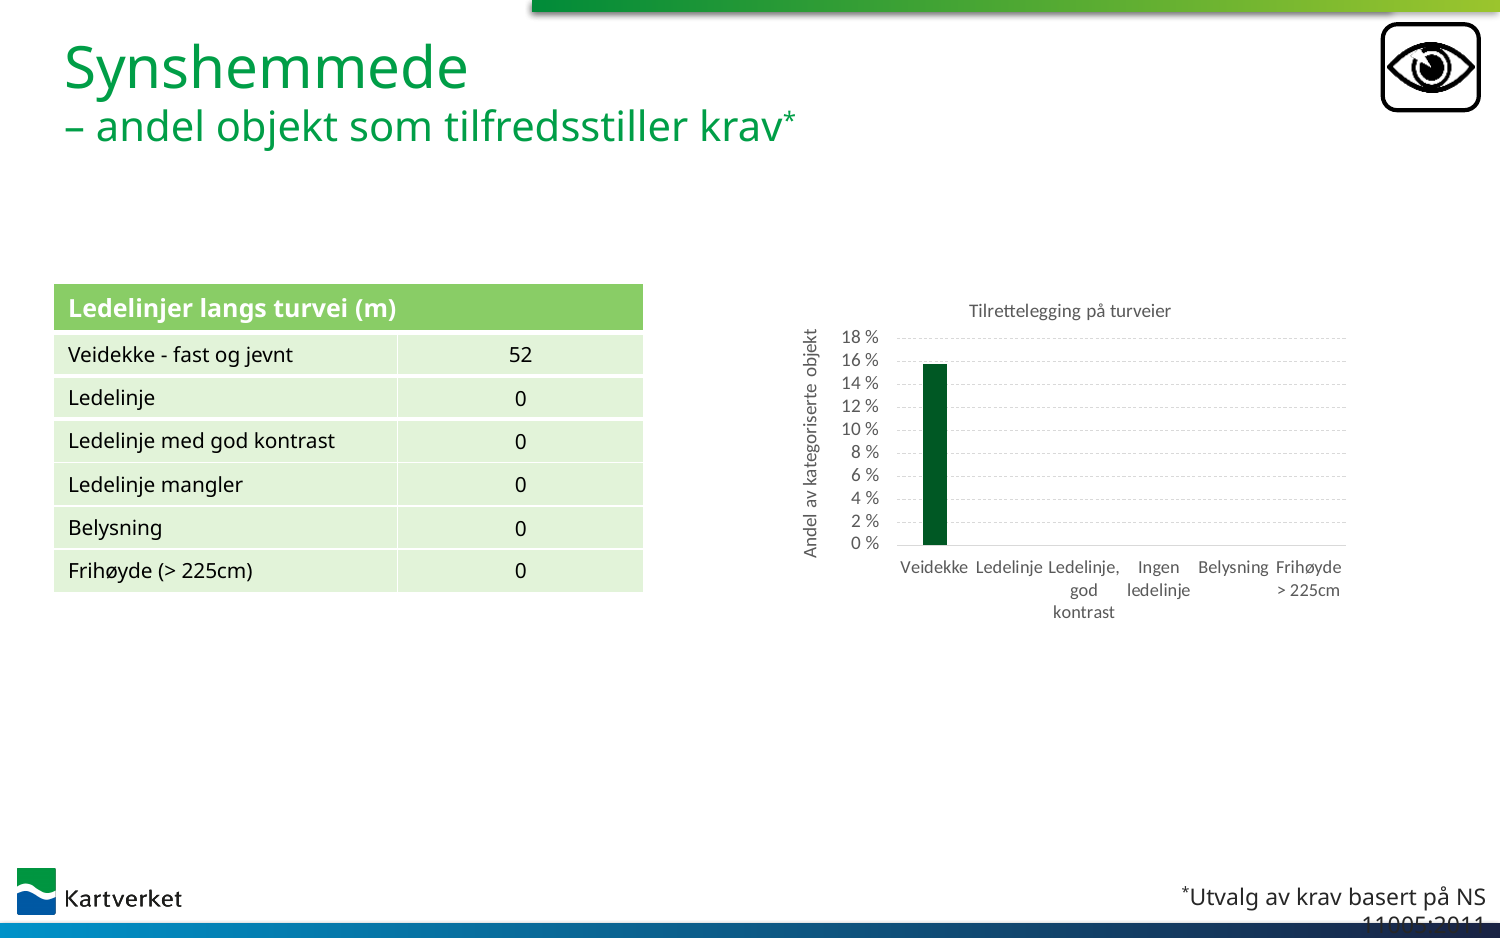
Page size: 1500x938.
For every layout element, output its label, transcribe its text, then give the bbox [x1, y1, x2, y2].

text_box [1382, 24, 1480, 111]
text_box Synshemmede – andel objekt som tilfredsstiller krav* [49, 24, 1431, 158]
table_cell Belysning [54, 507, 397, 548]
table_cell 52 [398, 335, 643, 374]
table_cell Veidekke - fast og jevnt [54, 335, 397, 374]
text_box *Utvalg av krav basert på NS 11005:2011 [1068, 873, 1500, 938]
table_cell 0 [398, 421, 643, 462]
table_cell Ledelinje med god kontrast [54, 421, 397, 462]
table_header Ledelinjer langs turvei (m) [54, 284, 643, 330]
table_cell 0 [398, 507, 643, 548]
table_cell 0 [398, 550, 643, 592]
table_cell 0 [398, 378, 643, 417]
picture [791, 291, 1349, 630]
table_cell Ledelinje [54, 378, 397, 417]
table_cell Ledelinje mangler [54, 463, 397, 505]
table_cell 0 [398, 463, 643, 505]
table_cell Frihøyde (> 225cm) [54, 550, 397, 592]
